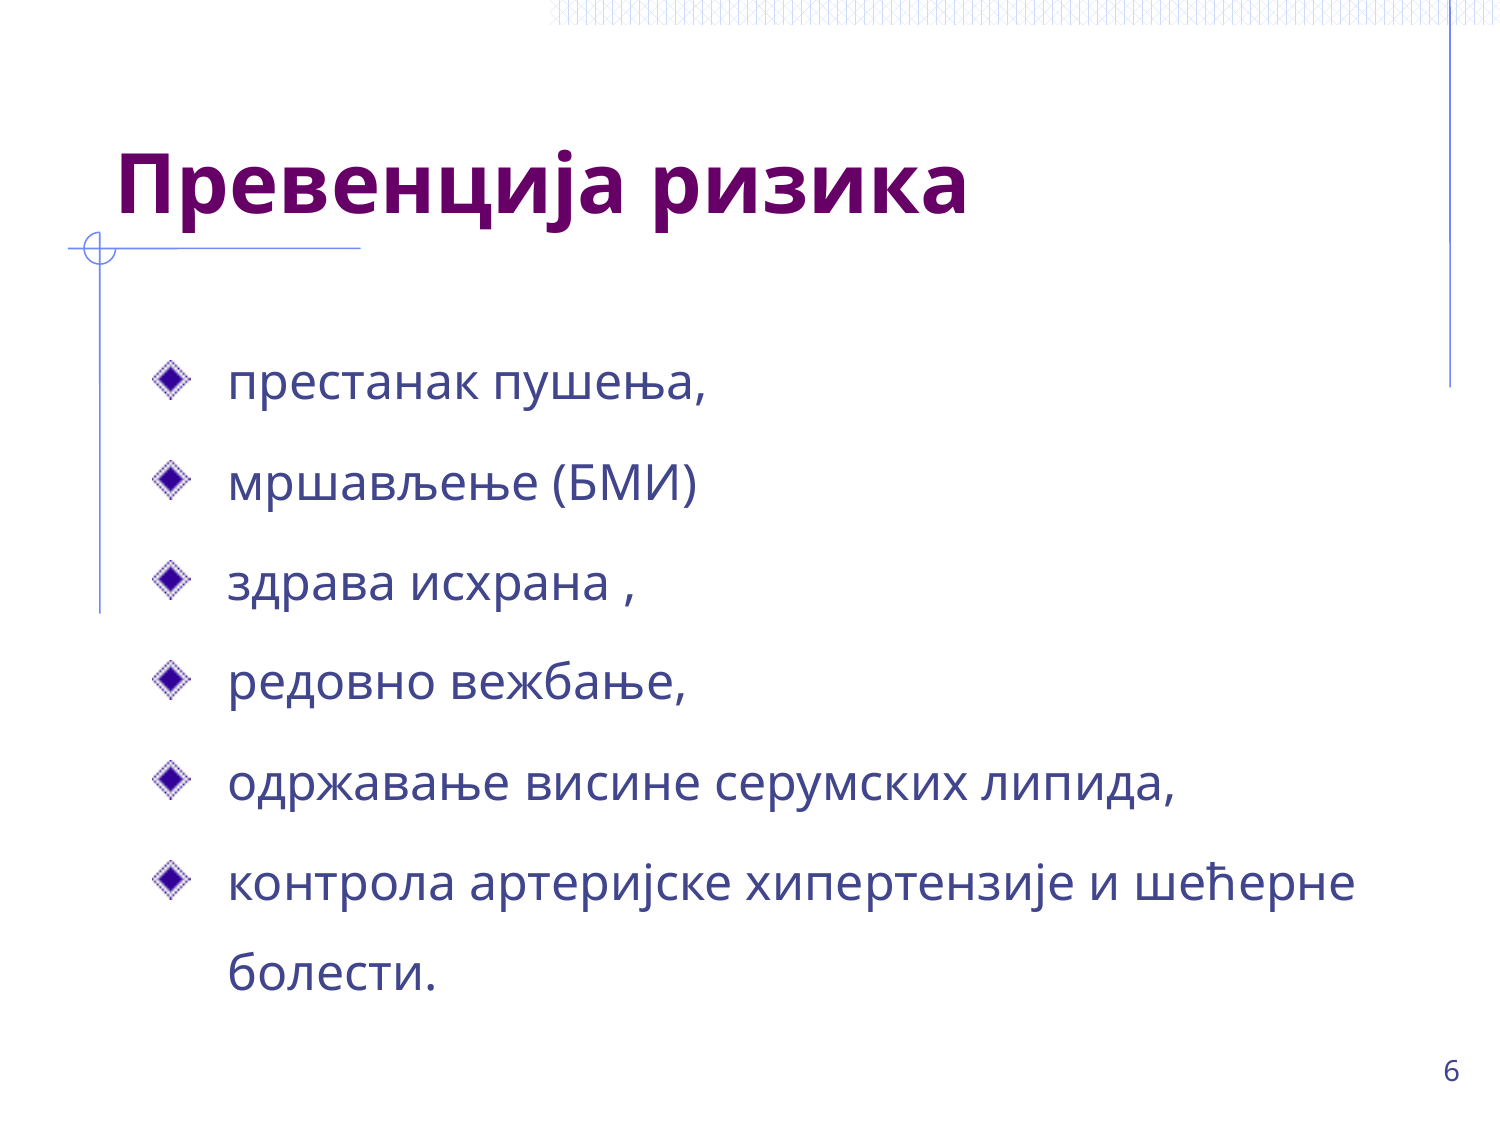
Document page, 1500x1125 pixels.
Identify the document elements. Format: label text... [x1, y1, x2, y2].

picture [152, 860, 191, 900]
picture [152, 460, 191, 500]
picture [152, 760, 191, 800]
slide_number 6 [1162, 1025, 1475, 1100]
picture [152, 360, 191, 400]
list престанак пушења, мршављење (БМИ) здрава исхрана , редовно вежбање, одржавање висине серумских липида, контрола артеријске хипертензије и шећерне болести. [137, 312, 1413, 988]
picture [152, 560, 191, 600]
title Превенција ризика [99, 49, 1376, 238]
picture [152, 660, 191, 700]
